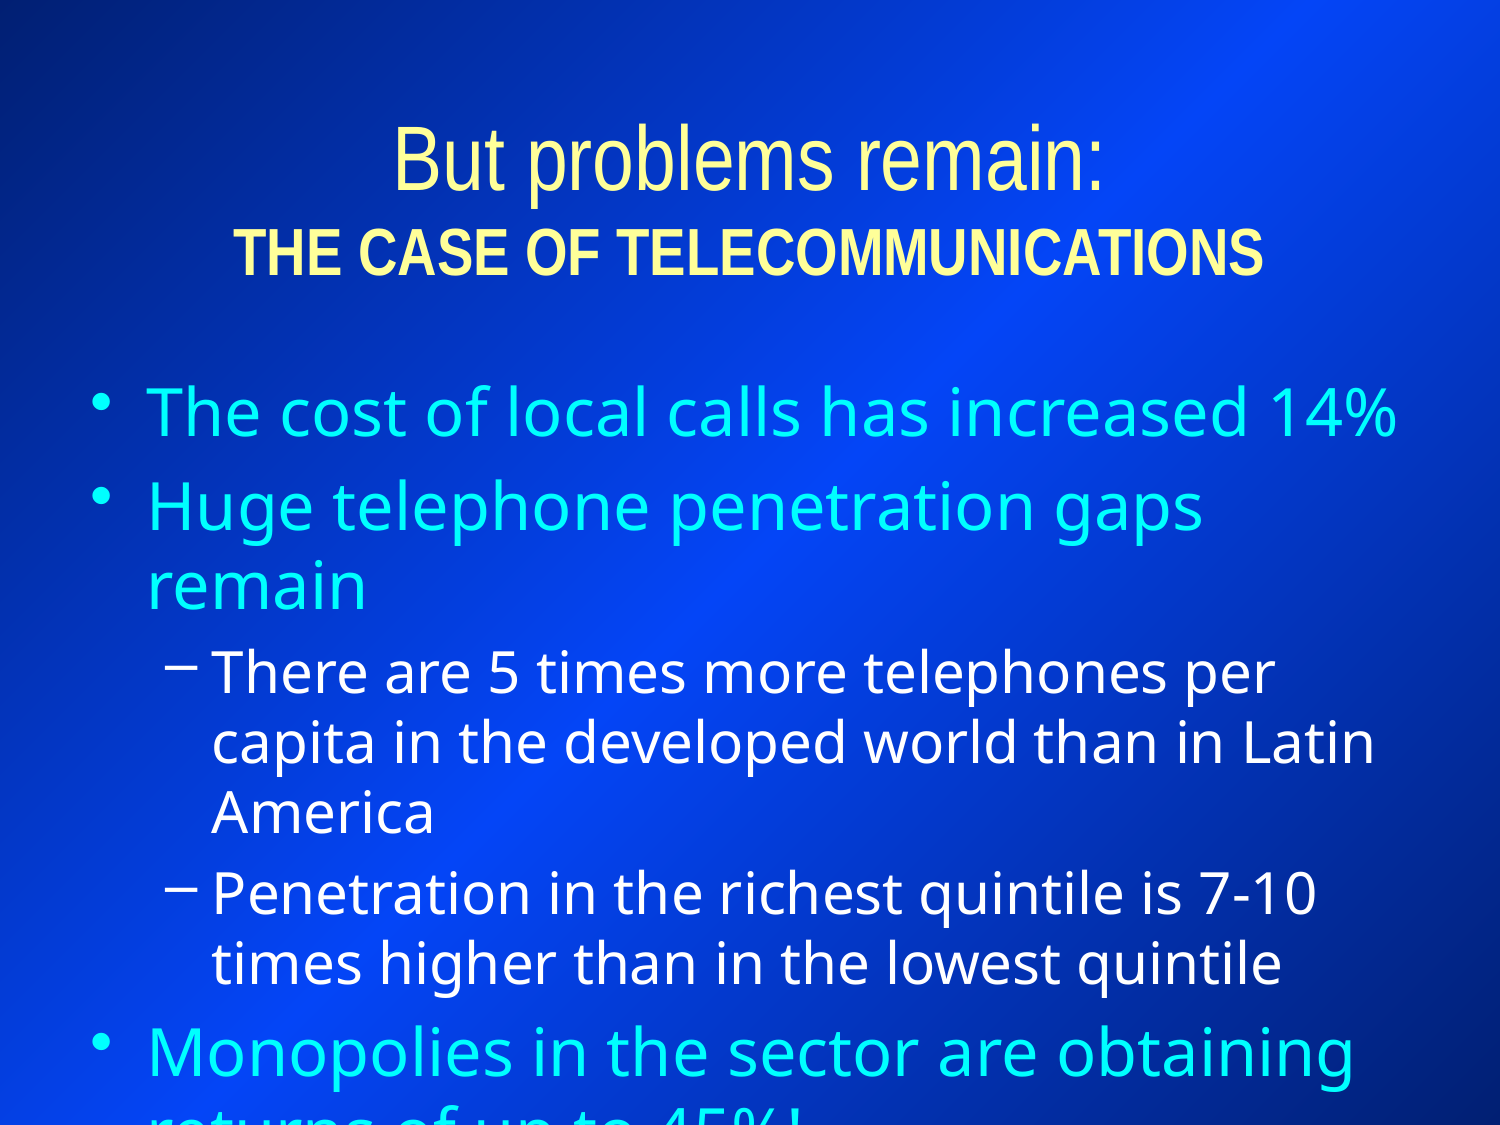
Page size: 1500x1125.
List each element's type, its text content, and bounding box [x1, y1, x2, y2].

title But problems remain: THE CASE OF TELECOMMUNICATIONS [112, 99, 1388, 288]
list The cost of local calls has increased 14% Huge telephone penetration gaps remain There are 5 times more telephones per capita in the developed world than in Latin America Penetration in the richest quintile is 7-10 times higher than in the lowest quintile Monopolies in the sector are obtaining returns of up to 45%! [74, 362, 1426, 1038]
